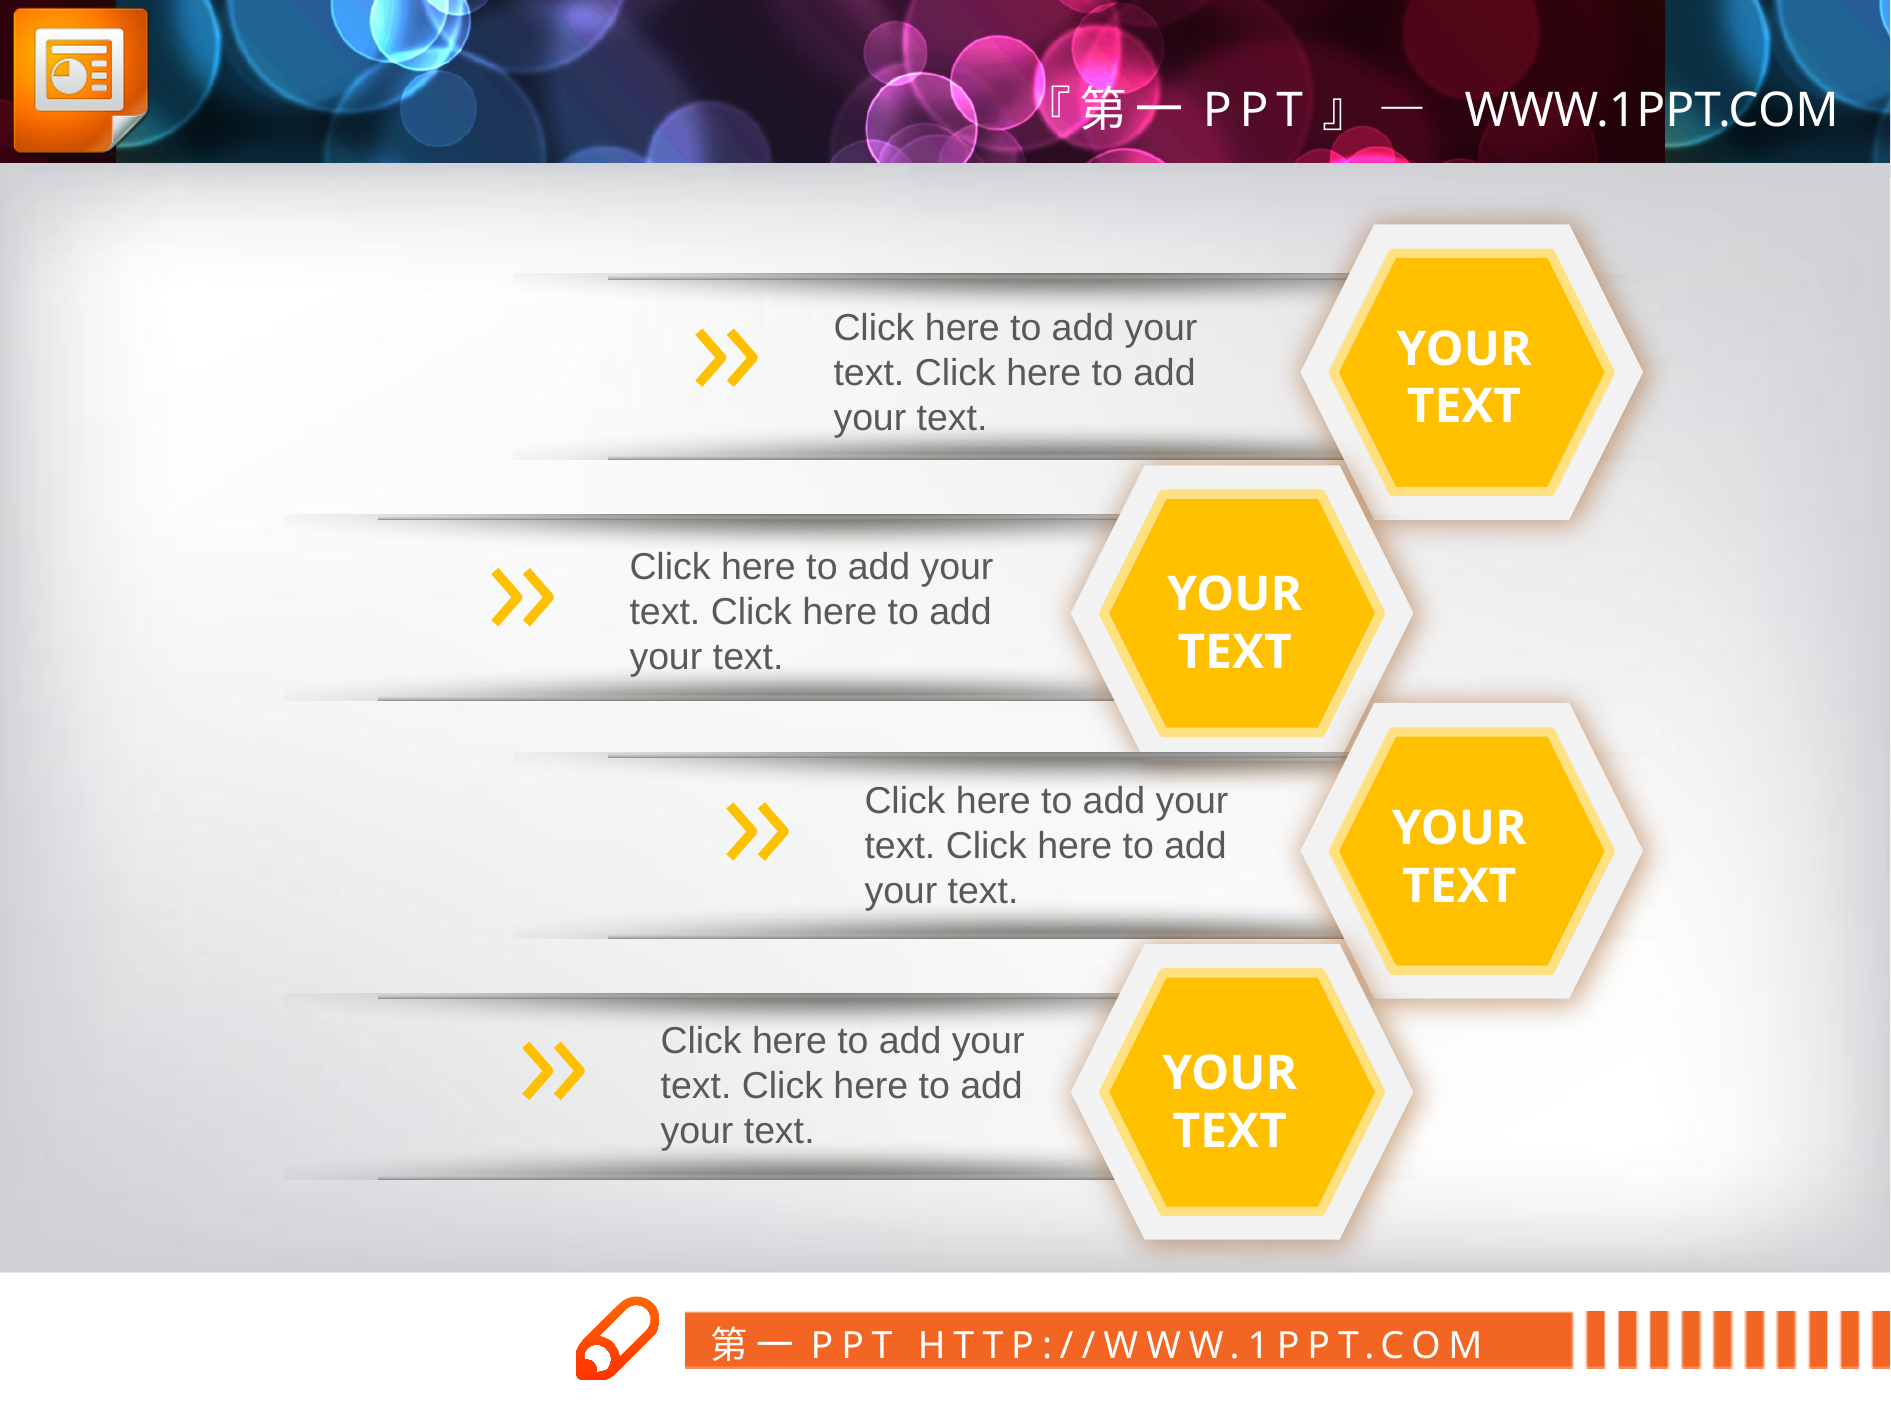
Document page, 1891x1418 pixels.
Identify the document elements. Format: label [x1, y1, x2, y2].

picture [0, 0, 1891, 1275]
text_box [283, 224, 1660, 1240]
picture [685, 1311, 1891, 1369]
